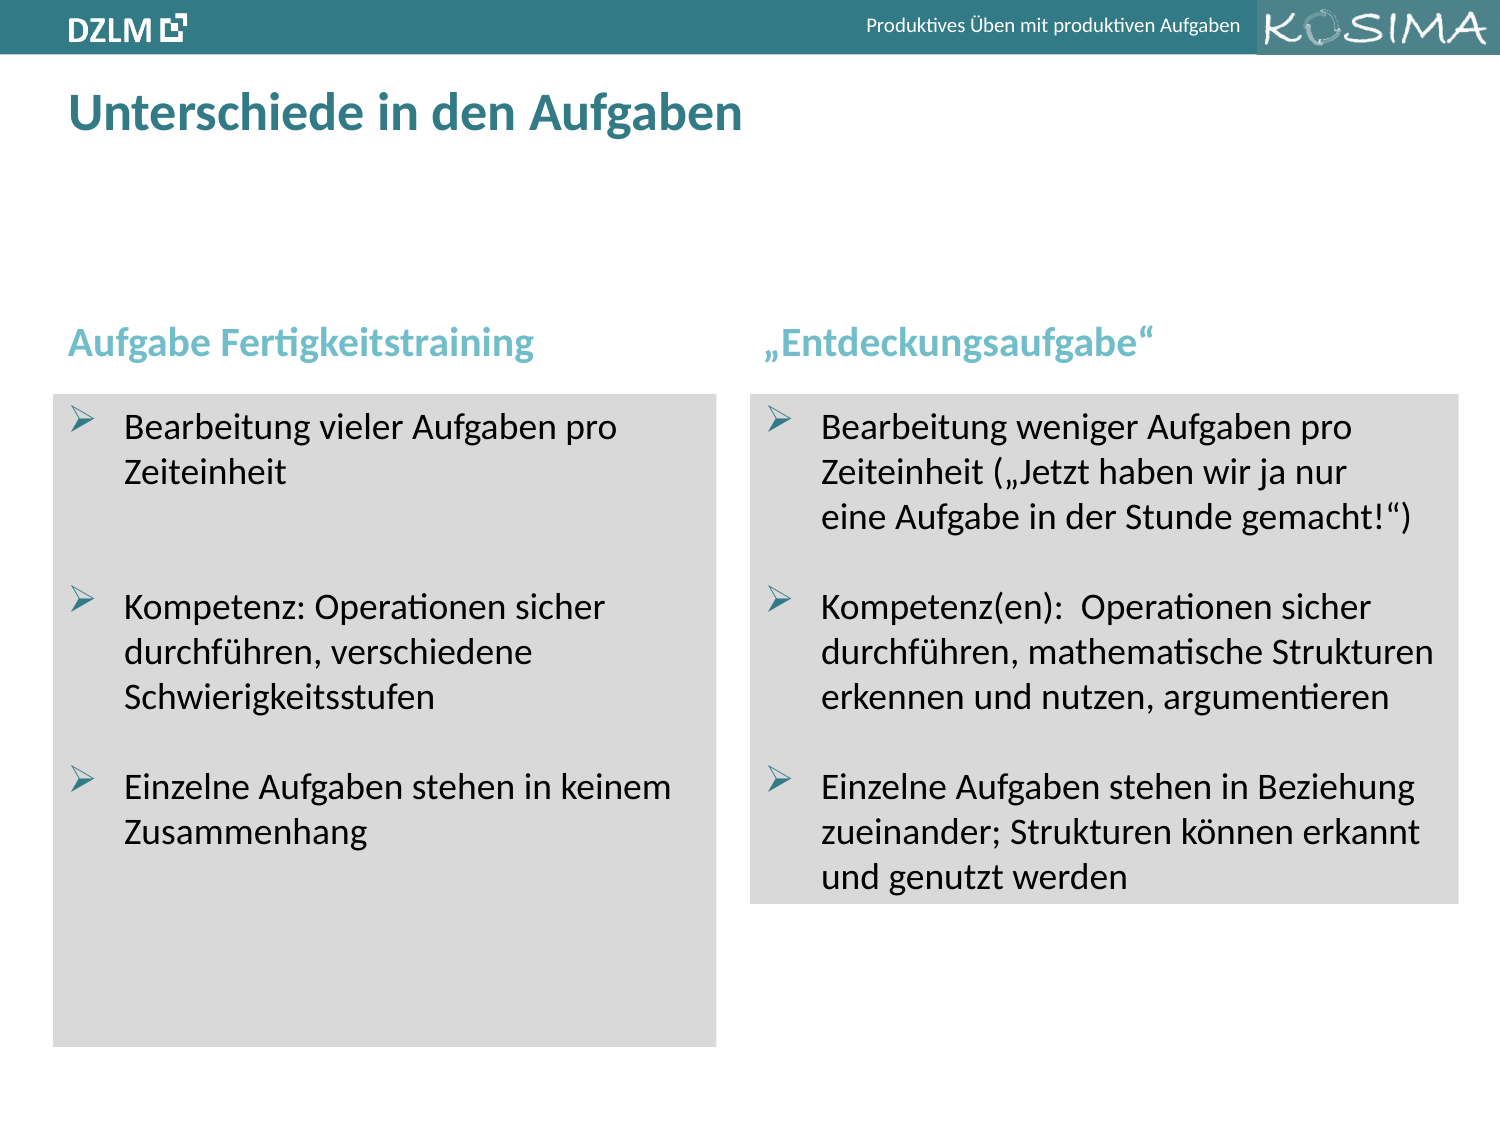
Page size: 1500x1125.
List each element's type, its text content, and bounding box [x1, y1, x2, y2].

text_box Bearbeitung weniger Aufgaben pro Zeiteinheit („Jetzt haben wir ja nur eine Aufgabe in der Stunde gemacht!“) Kompetenz(en): Operationen sicher durchführen, mathematische Strukturen erkennen und nutzen, argumentieren Einzelne Aufgaben stehen in Beziehung zueinander; Strukturen können erkannt und genutzt werden [750, 393, 1459, 904]
list Aufgabe Fertigkeitstraining „Entdeckungsaufgabe“ [52, 314, 1471, 398]
title Unterschiede in den Aufgaben [53, 68, 1436, 149]
list Bearbeitung vieler Aufgaben pro Zeiteinheit Kompetenz: Operationen sicher durchführen, verschiedene Schwierigkeitsstufen Einzelne Aufgaben stehen in keinem Zusammenhang [52, 393, 717, 1048]
